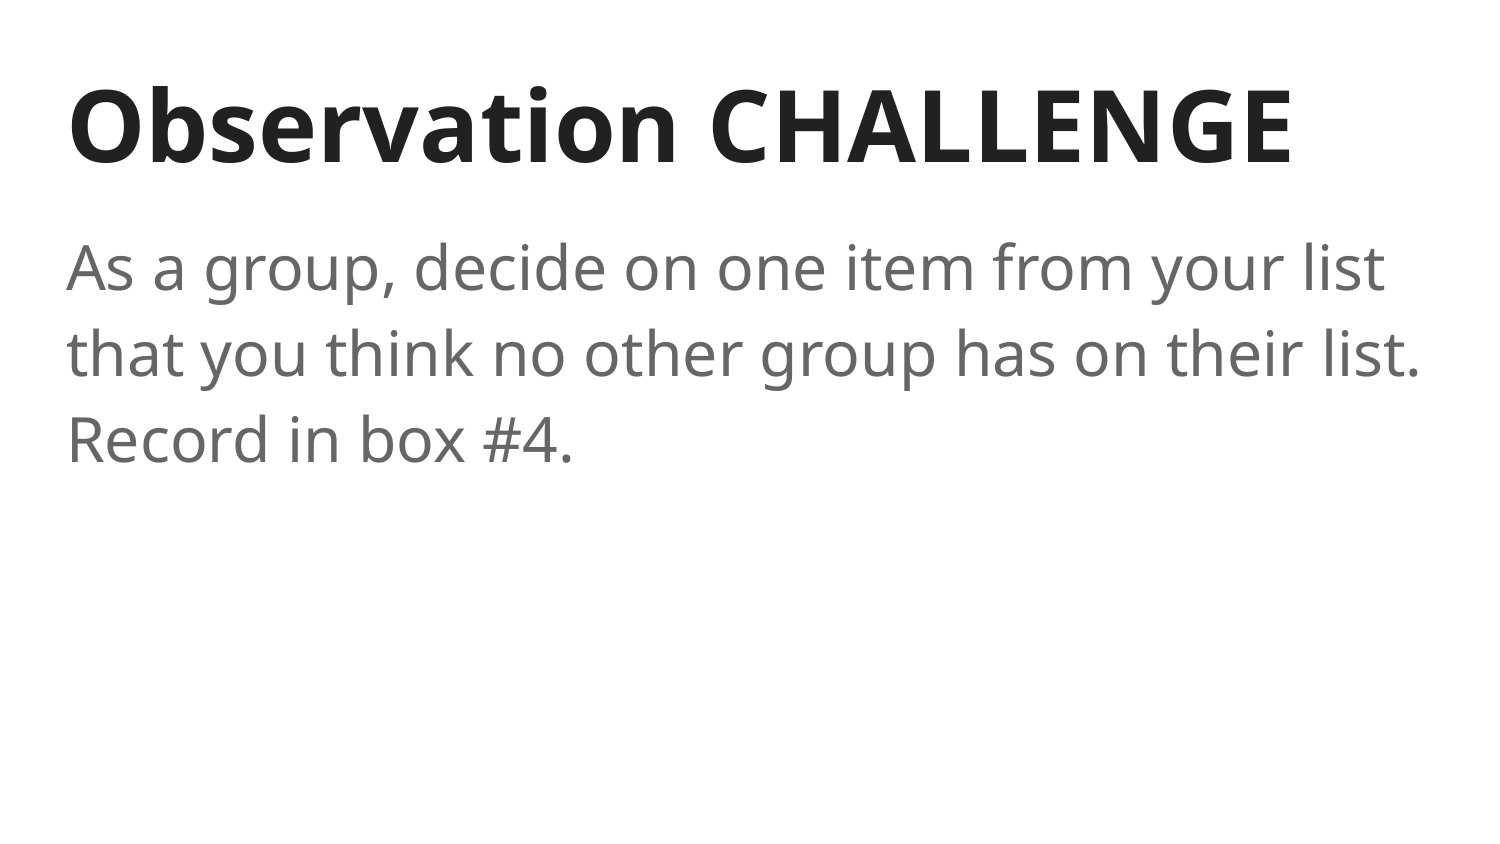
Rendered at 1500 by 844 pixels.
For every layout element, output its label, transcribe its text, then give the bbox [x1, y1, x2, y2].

list As a group, decide on one item from your list that you think no other group has on their list. Record in box #4. [51, 201, 1449, 750]
title Observation CHALLENGE [51, 48, 1449, 180]
